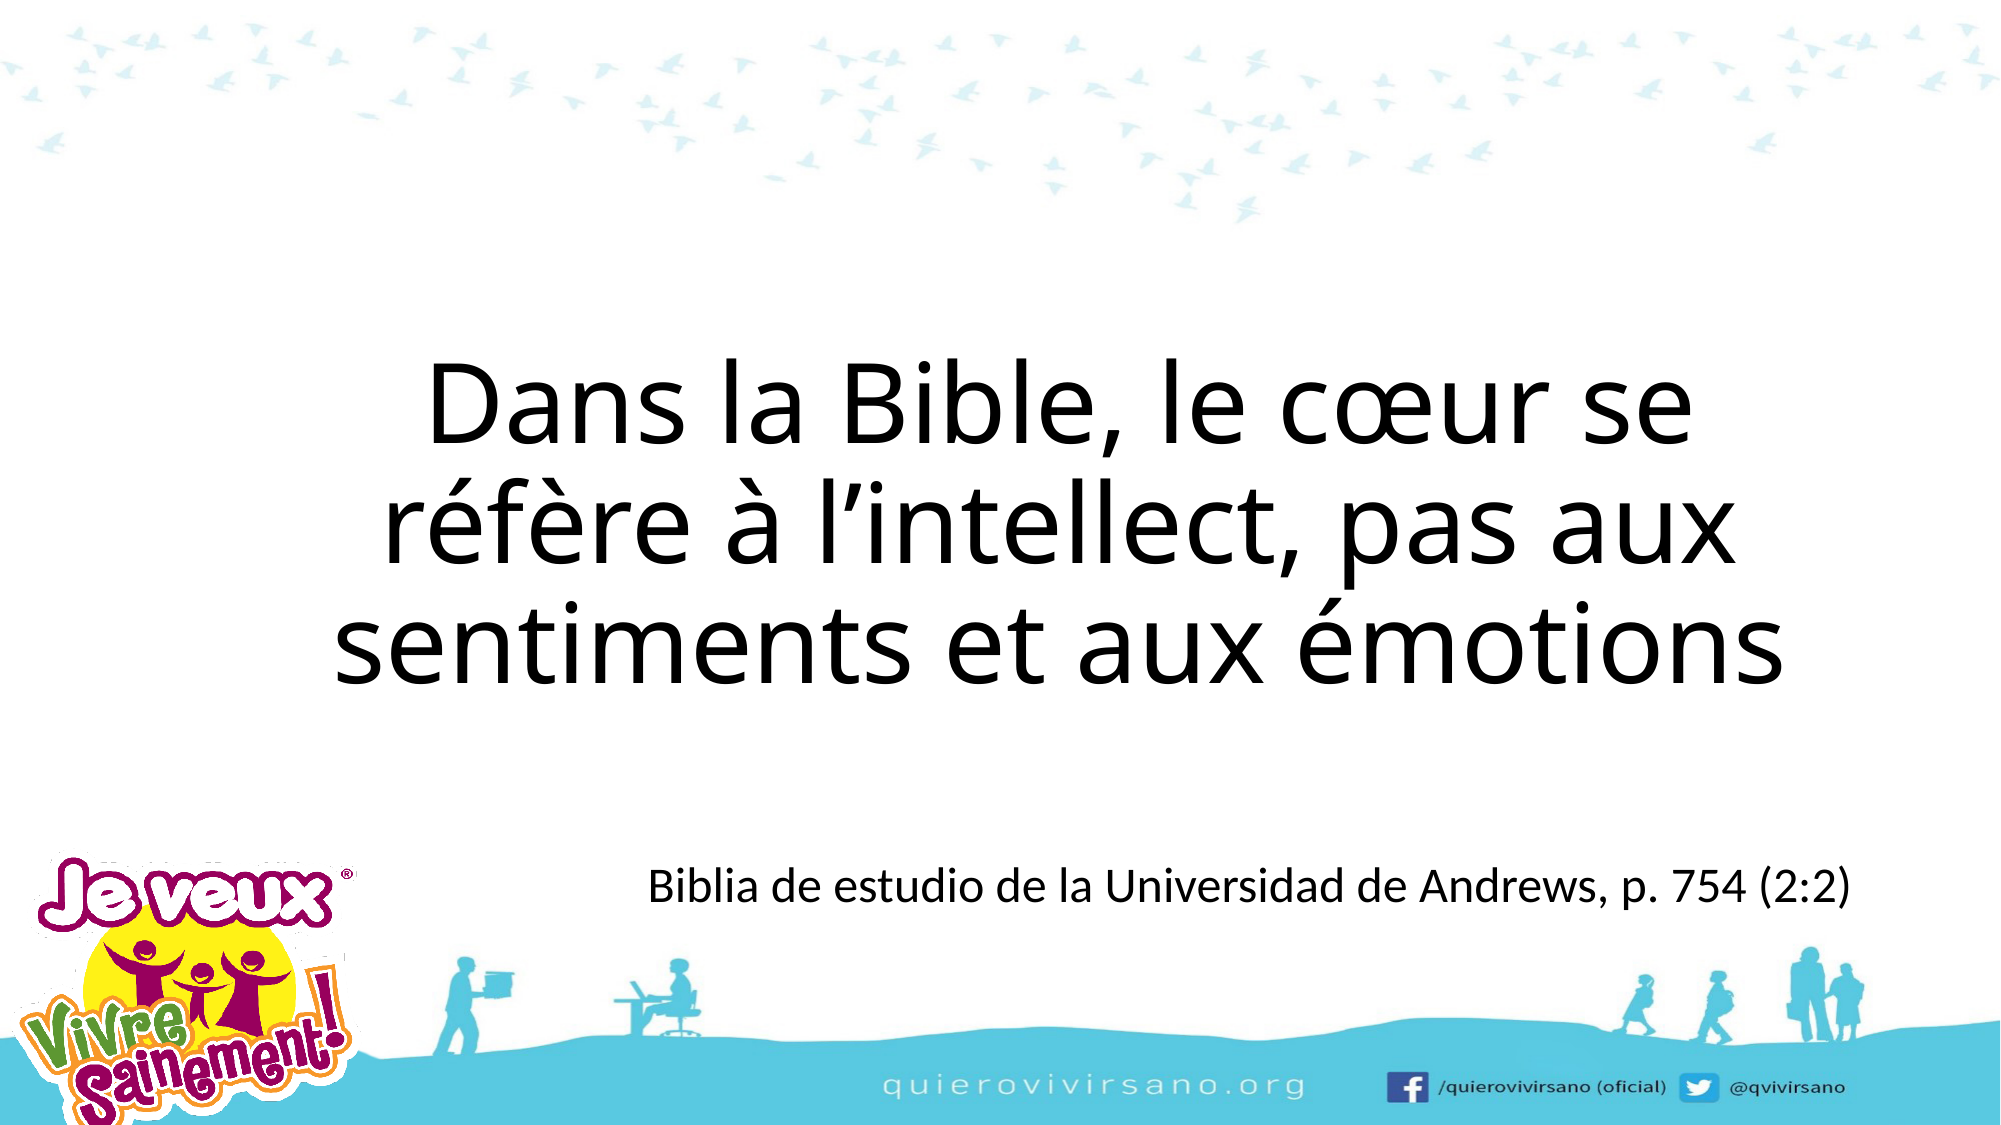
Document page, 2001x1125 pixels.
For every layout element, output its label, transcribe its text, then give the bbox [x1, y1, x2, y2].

picture [0, 0, 2001, 1125]
subtitle Biblia de estudio de la Universidad de Andrews, p. 754 (2:2) [500, 852, 2000, 933]
title Dans la Bible, le cœur se réfère à l’intellect, pas aux sentiments et aux émotions [309, 323, 1810, 715]
